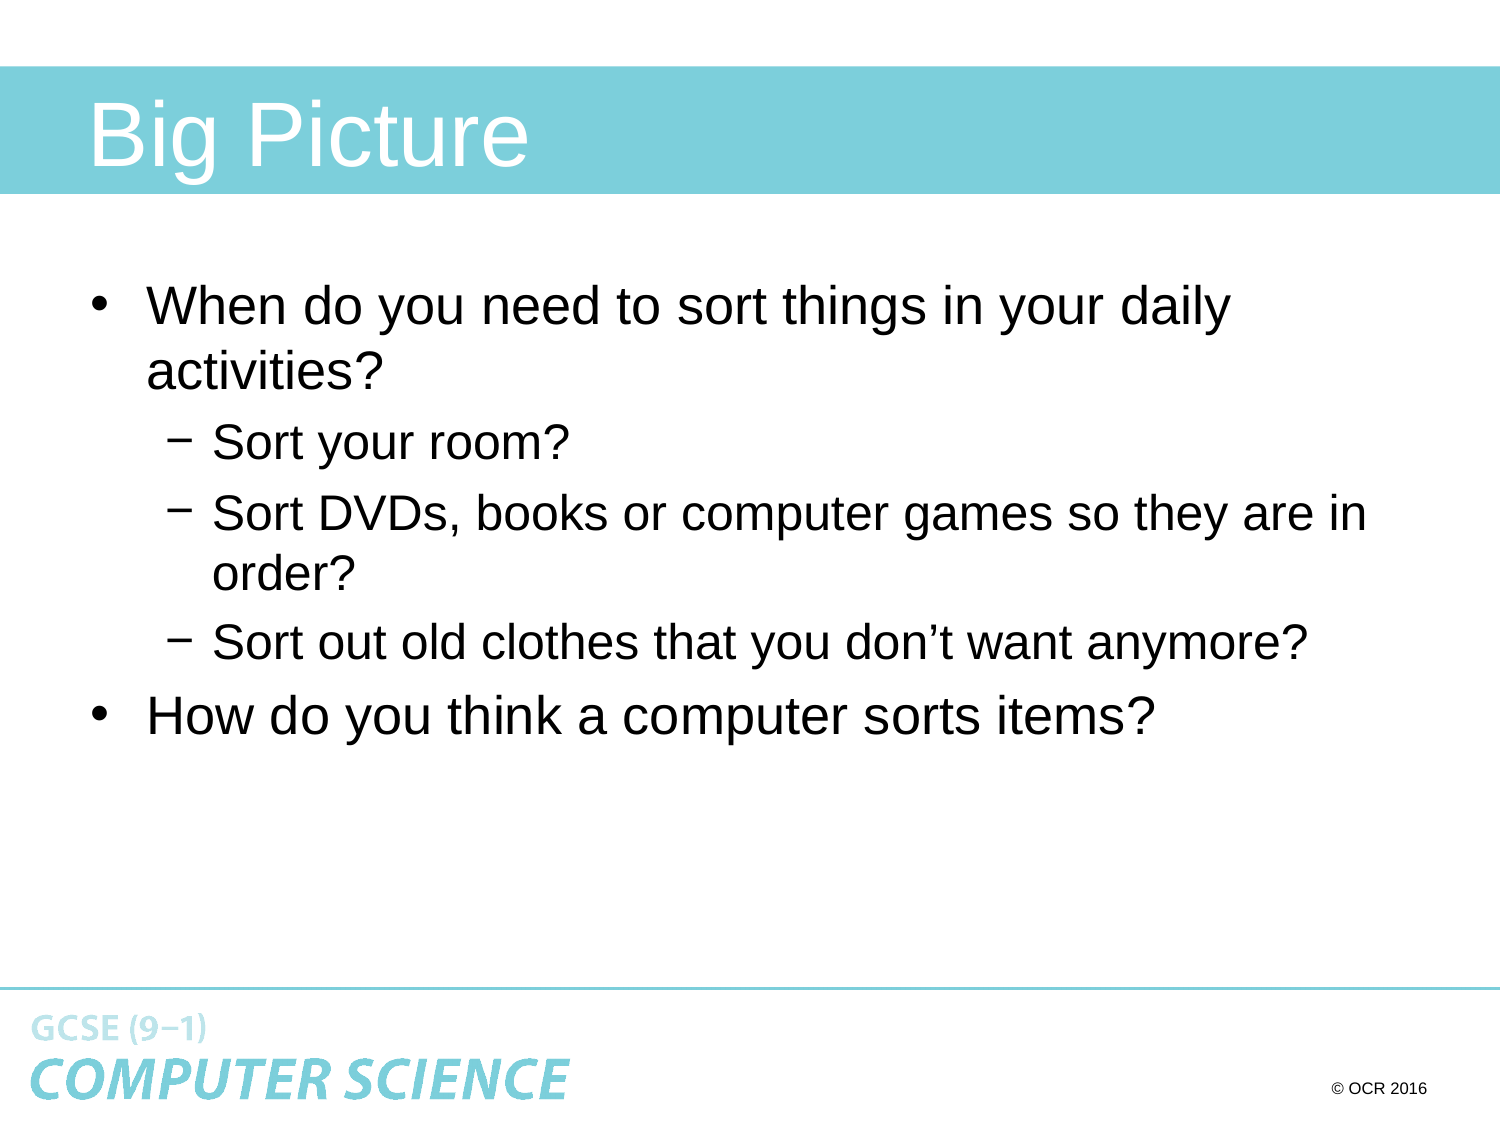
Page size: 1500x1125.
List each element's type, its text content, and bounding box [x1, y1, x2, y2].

list When do you need to sort things in your daily activities? Sort your room? Sort DVDs, books or computer games so they are in order? Sort out old clothes that you don’t want anymore? How do you think a computer sorts items? [75, 262, 1425, 965]
picture [0, 987, 1500, 1124]
title Big Picture [0, 66, 1500, 194]
